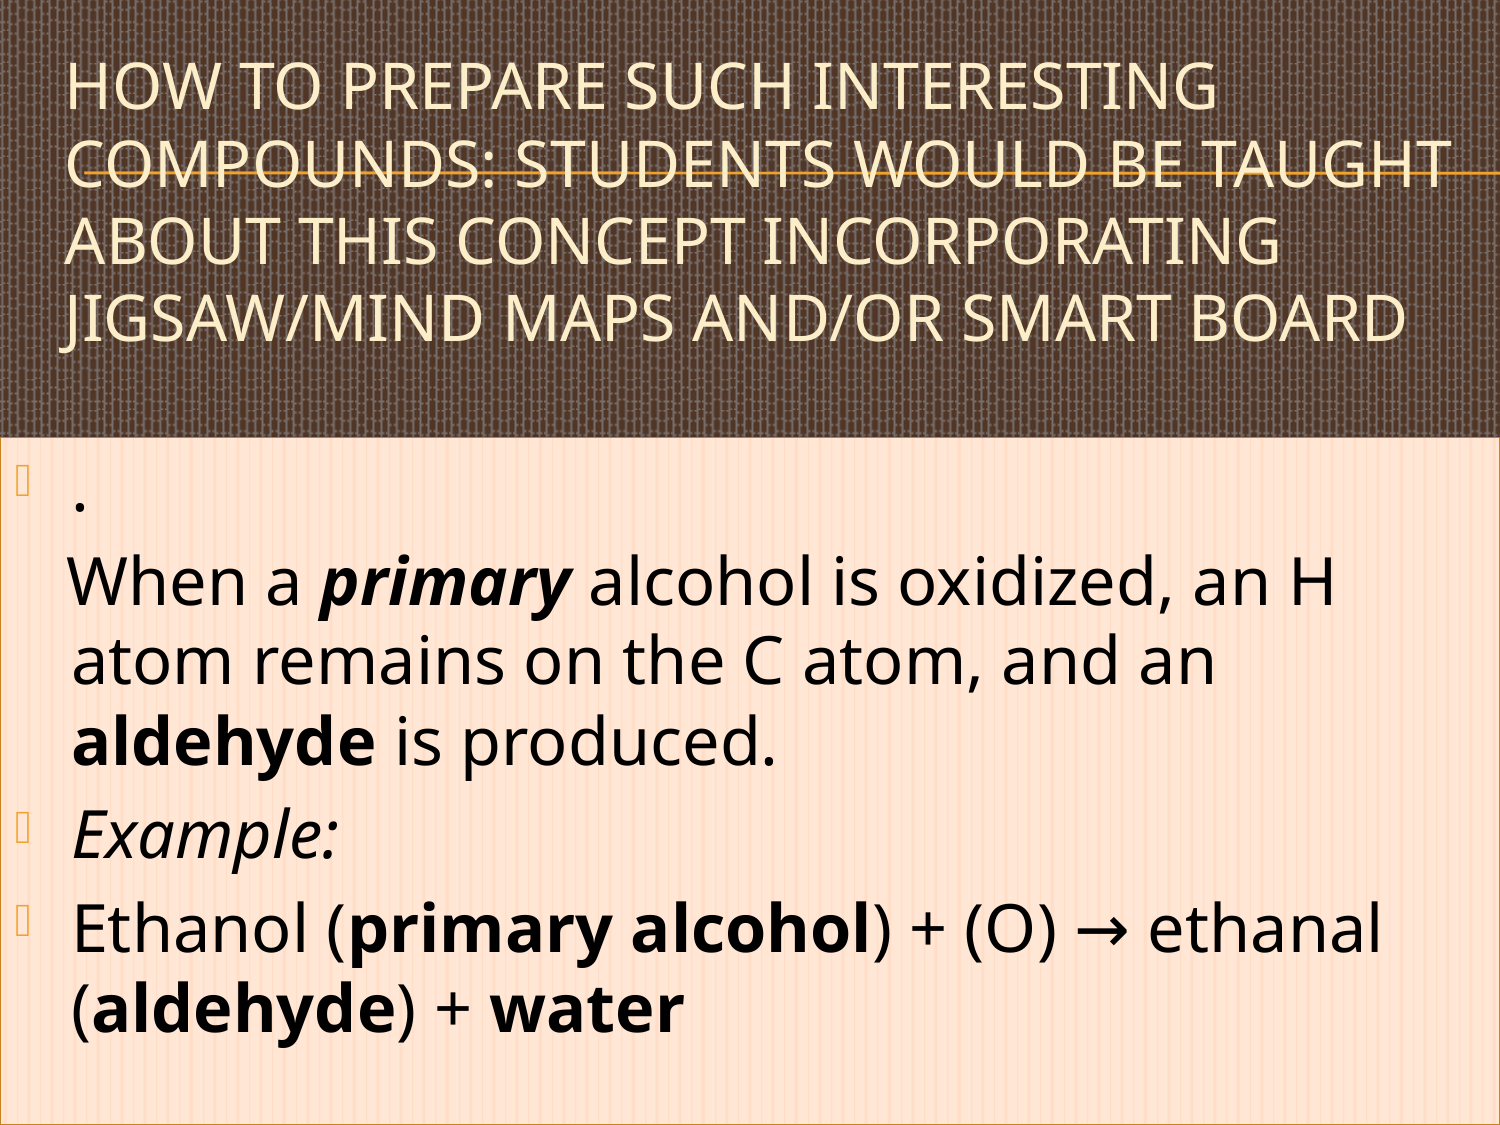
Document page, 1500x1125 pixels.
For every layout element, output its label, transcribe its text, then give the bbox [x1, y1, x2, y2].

list . When a primary alcohol is oxidized, an H atom remains on the C atom, and an aldehyde is produced. Example: Ethanol (primary alcohol) + (O) → ethanal (aldehyde) + water [0, 437, 1500, 1125]
title How to prepare such interesting compounds: Students would be taught about this concept incorporating jigsaw/mind maps and/or smart board [50, 0, 1475, 400]
